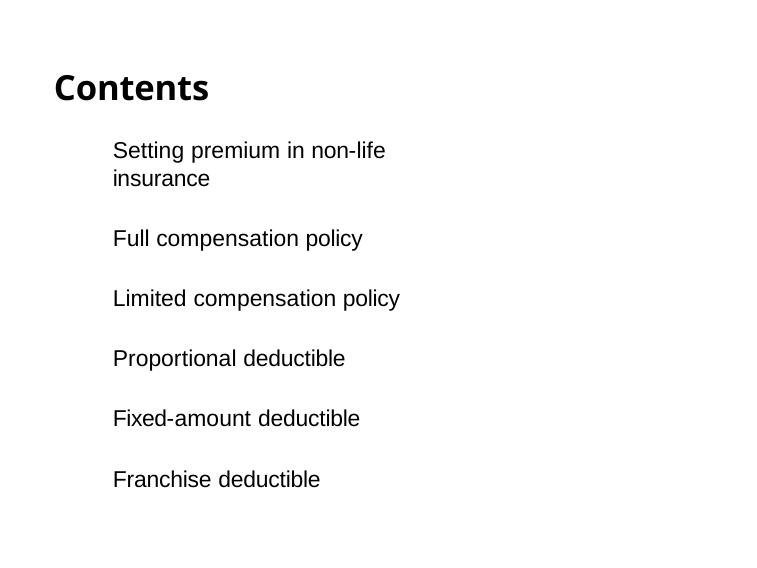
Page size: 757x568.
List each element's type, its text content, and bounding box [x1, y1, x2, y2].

title Contents [51, 36, 705, 134]
text_box Setting premium in non-life insurance Full compensation policy Limited compensation policy Proportional deductible Fixed-amount deductible Franchise deductible [78, 133, 490, 492]
